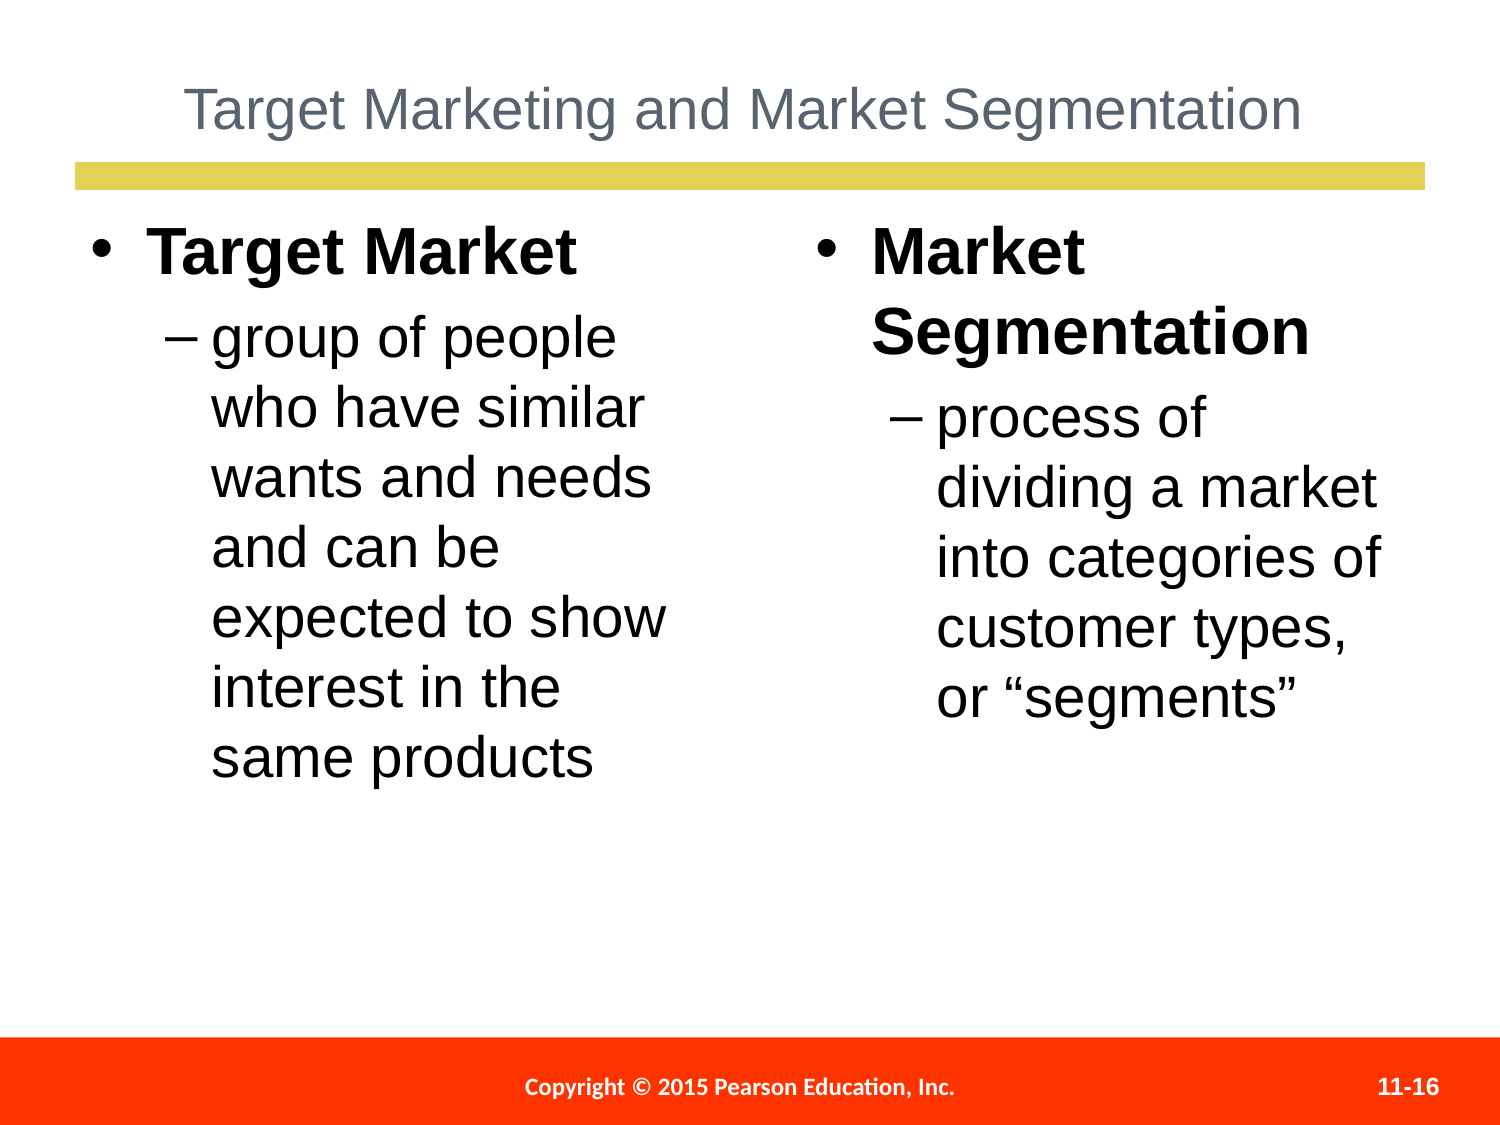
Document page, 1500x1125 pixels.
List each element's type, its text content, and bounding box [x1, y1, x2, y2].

list Target Market group of people who have similar wants and needs and can be expected to show interest in the same products [74, 199, 688, 1006]
text_box Market Segmentation process of dividing a market into categories of customer types, or “segments” [799, 199, 1413, 1005]
title Target Marketing and Market Segmentation [49, 12, 1438, 201]
